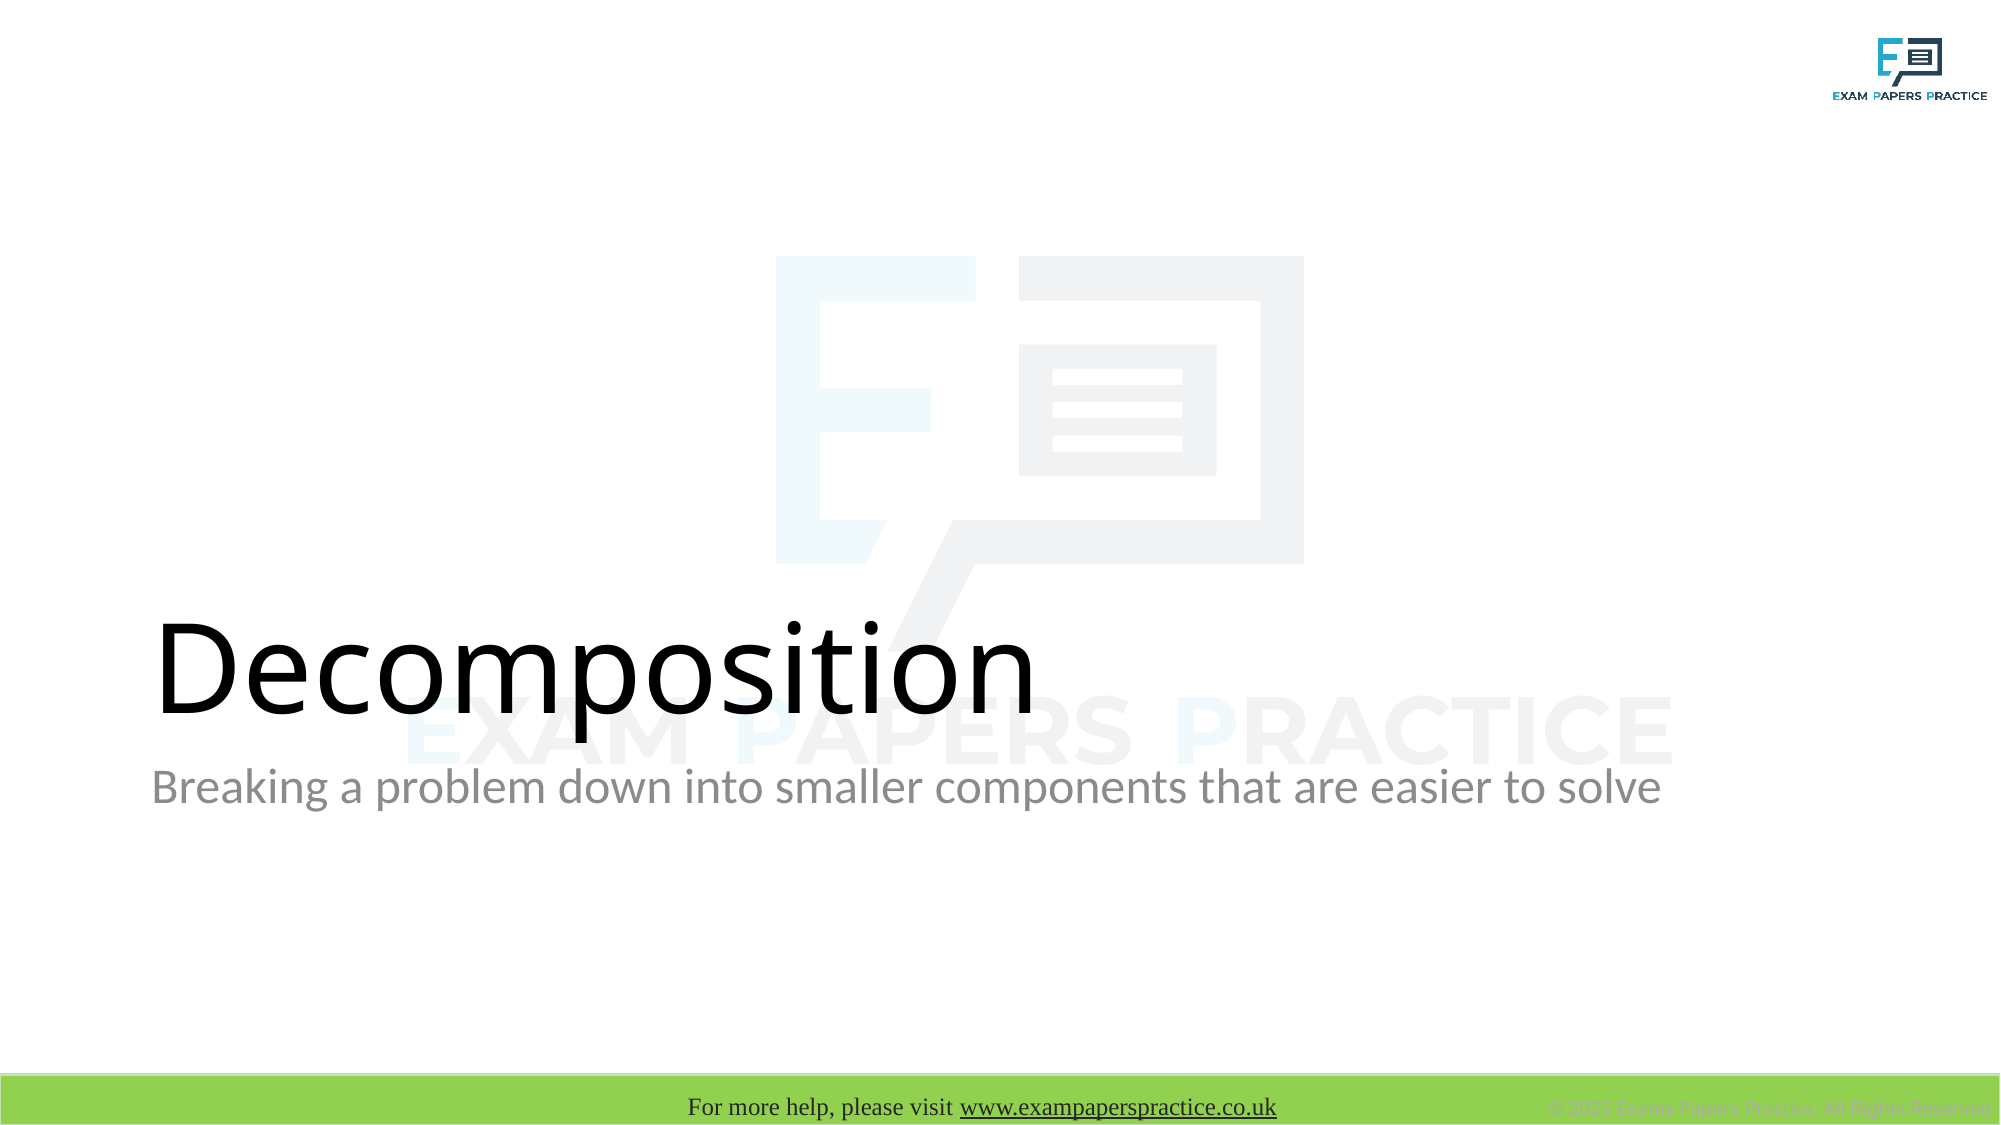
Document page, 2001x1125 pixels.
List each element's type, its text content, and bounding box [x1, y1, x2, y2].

title Decomposition [136, 280, 1862, 749]
list Breaking a problem down into smaller components that are easier to solve [136, 752, 1862, 999]
